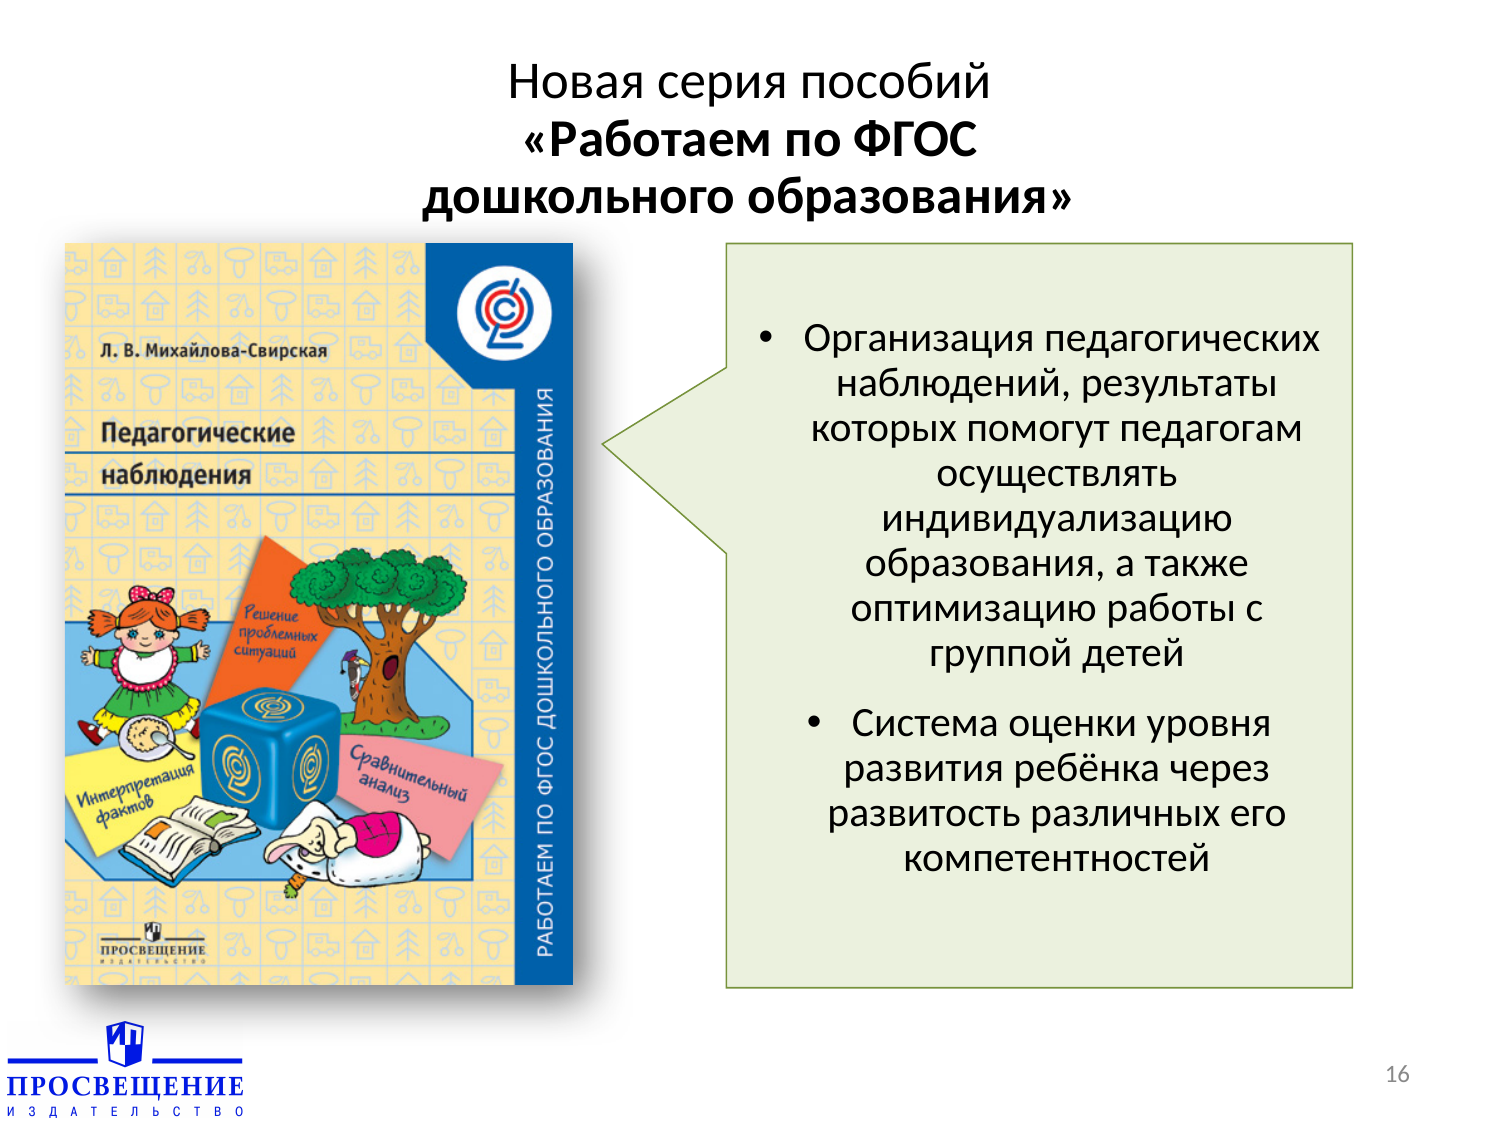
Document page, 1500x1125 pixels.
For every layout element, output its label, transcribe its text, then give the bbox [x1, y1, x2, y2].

text_box Организация педагогических наблюдений, результаты которых помогут педагогам осуществлять индивидуализацию образования, а также оптимизацию работы с группой детей Система оценки уровня развития ребёнка через развитость различных его компетентностей [602, 243, 1353, 988]
picture [64, 243, 574, 986]
text_box 16 [1074, 1042, 1425, 1103]
picture [7, 1021, 243, 1118]
title Новая серия пособий «Работаем по ФГОС дошкольного образования» [74, 44, 1426, 233]
